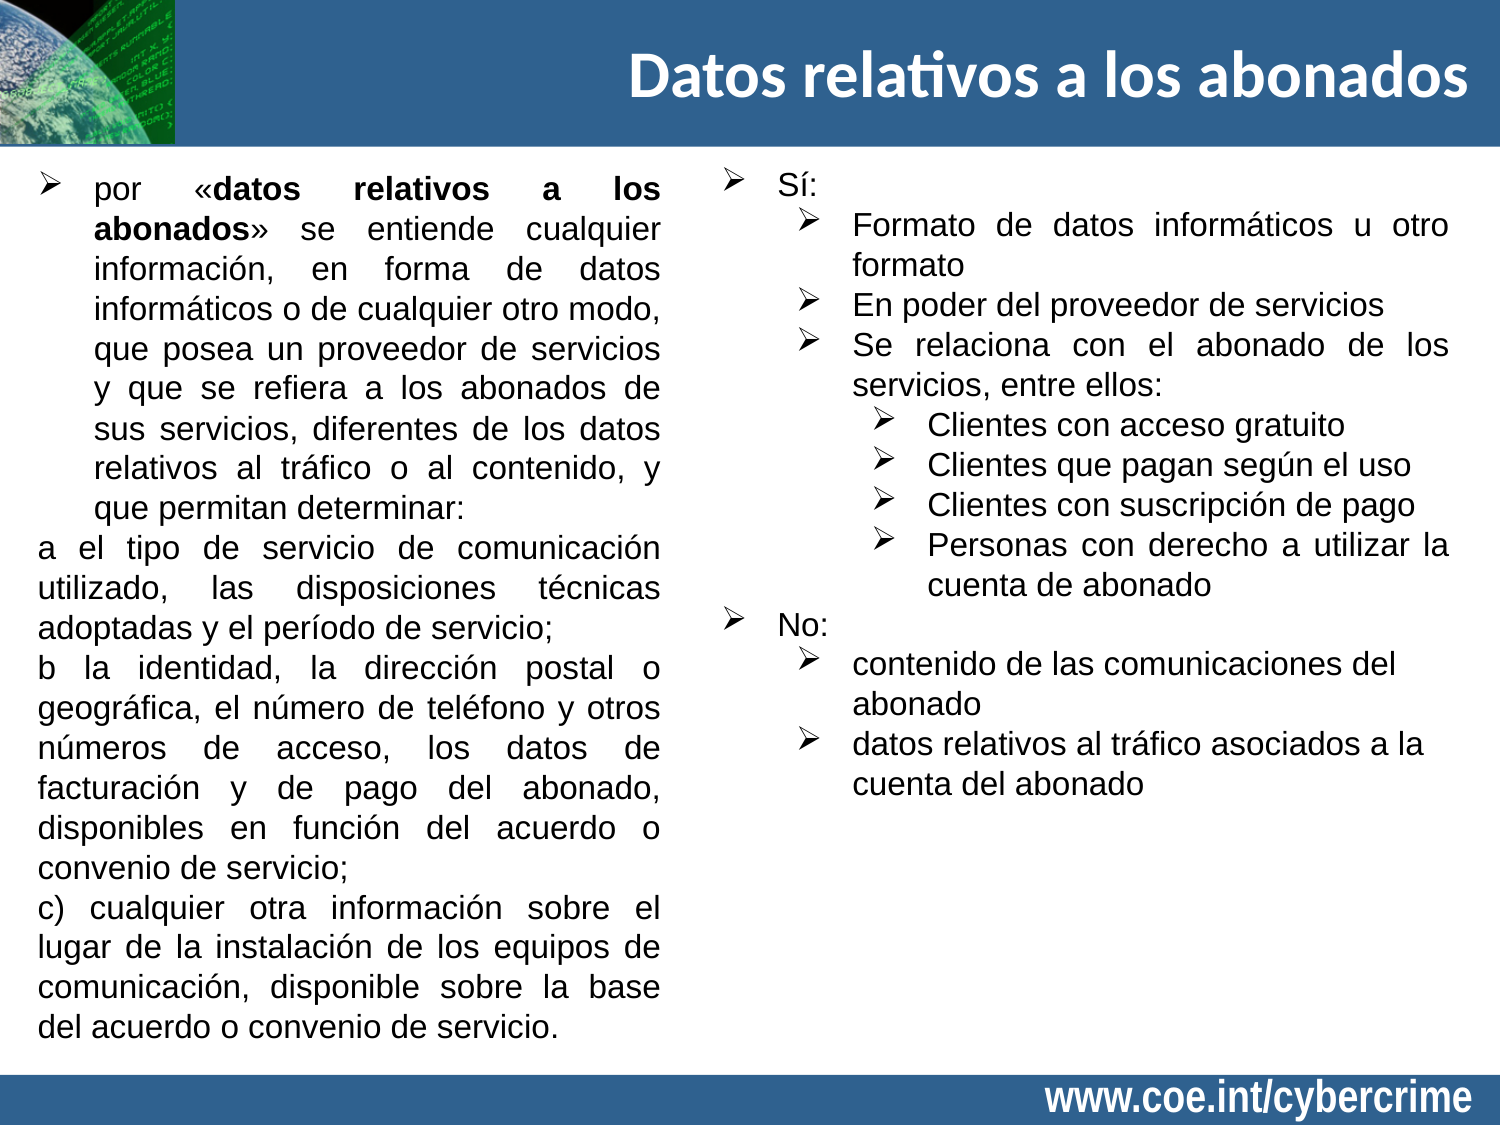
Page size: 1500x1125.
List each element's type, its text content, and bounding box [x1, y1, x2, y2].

text_box [0, 1073, 1030, 1125]
text_box por «datos relativos a los abonados» se entiende cualquier información, en forma de datos informáticos o de cualquier otro modo, que posea un proveedor de servicios y que se refiera a los abonados de sus servicios, diferentes de los datos relativos al tráfico o al contenido, y que permitan determinar: a el tipo de servicio de comunicación utilizado, las disposiciones técnicas adoptadas y el período de servicio; b la identidad, la dirección postal o geográfica, el número de teléfono y otros números de acceso, los datos de facturación y de pago del abonado, disponibles en función del acuerdo o convenio de servicio; c) cualquier otra información sobre el lugar de la instalación de los equipos de comunicación, disponible sobre la base del acuerdo o convenio de servicio. [22, 159, 677, 1053]
text_box Datos relativos a los abonados [177, 0, 1500, 149]
picture [0, 0, 175, 144]
text_box www.coe.int/cybercrime [1030, 1059, 1500, 1125]
text_box Sí: Formato de datos informáticos u otro formato En poder del proveedor de servicios Se relaciona con el abonado de los servicios, entre ellos: Clientes con acceso gratuito Clientes que pagan según el uso Clientes con suscripción de pago Personas con derecho a utilizar la cuenta de abonado No: contenido de las comunicaciones del abonado datos relativos al tráfico asociados a la cuenta del abonado [706, 156, 1465, 810]
